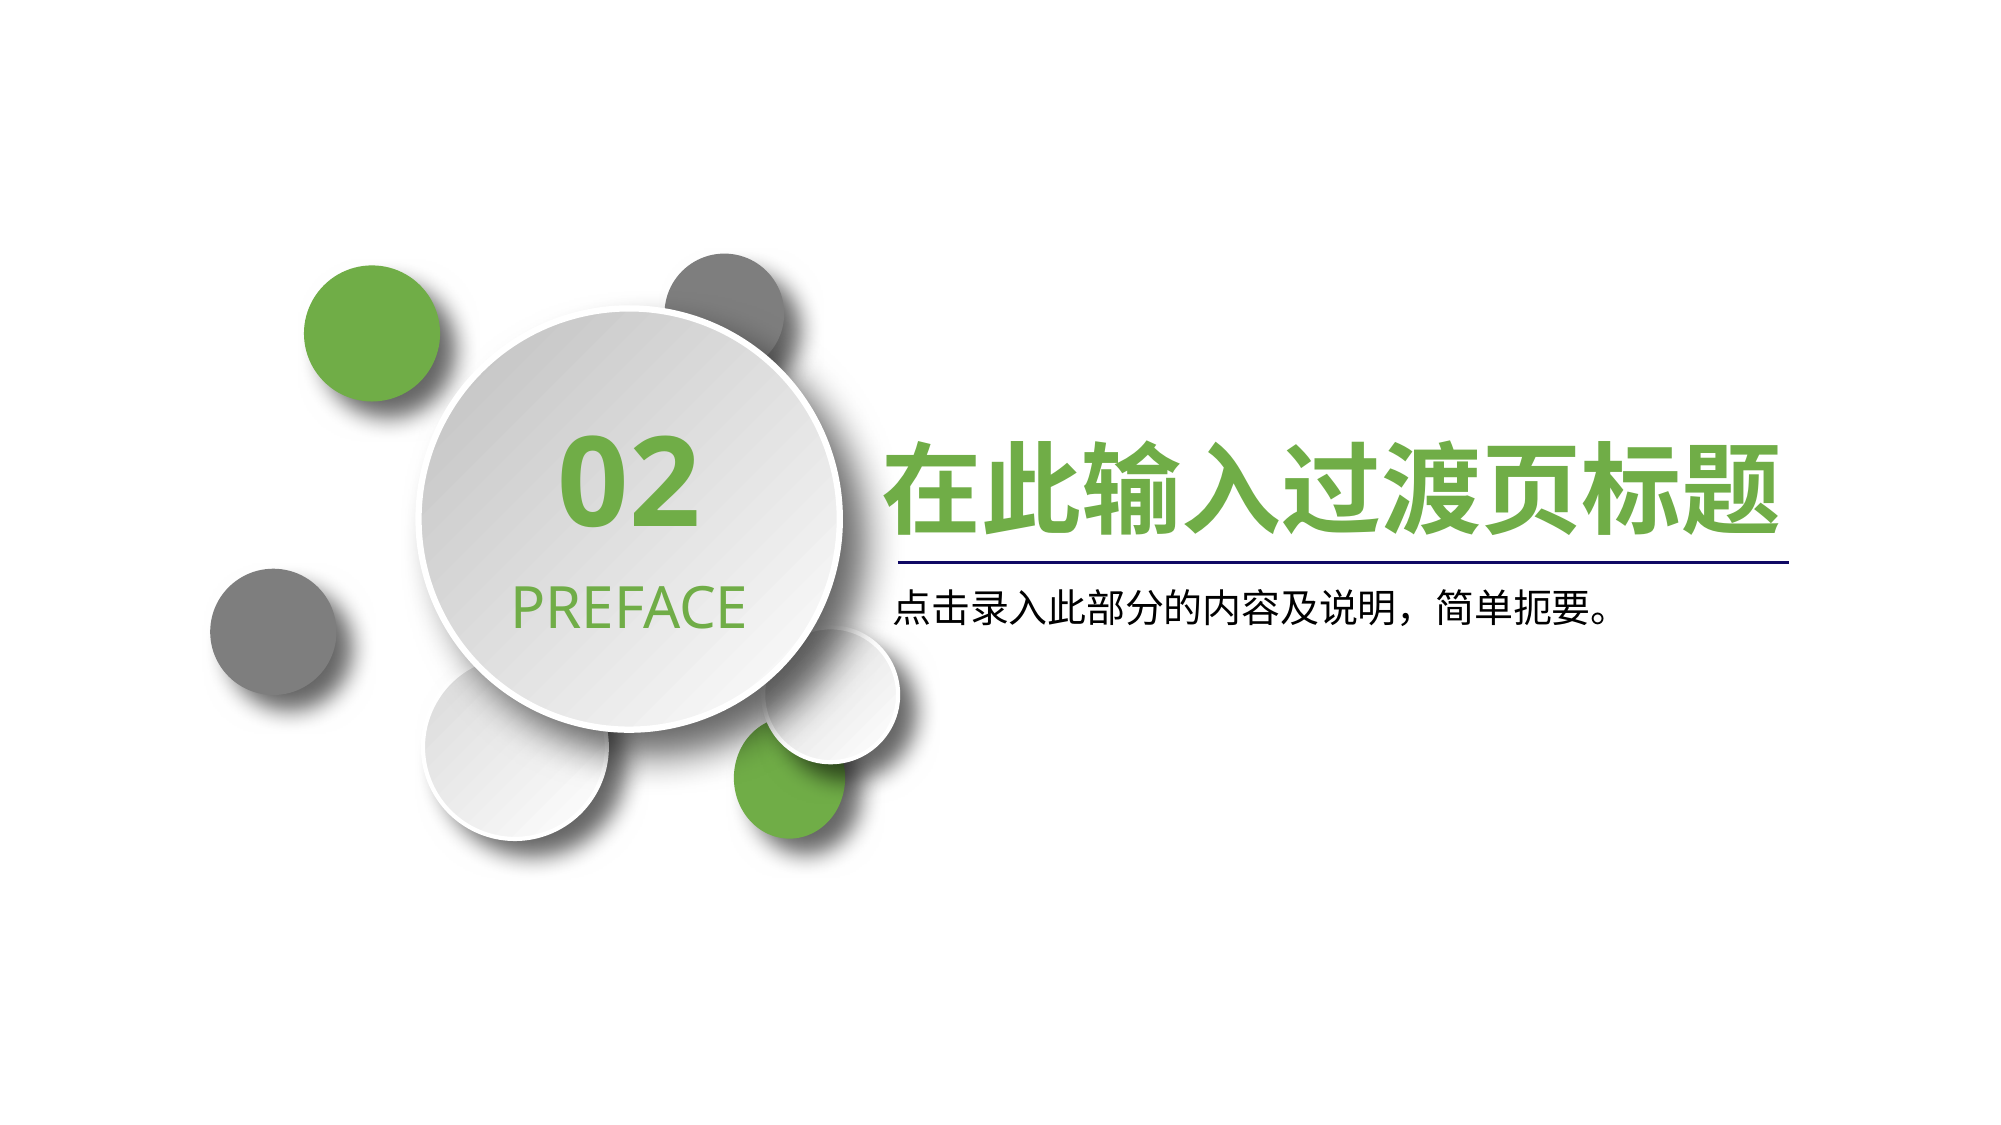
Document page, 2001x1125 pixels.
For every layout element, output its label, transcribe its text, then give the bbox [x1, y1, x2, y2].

text_box [461, 648, 798, 731]
text_box 在此输入过渡页标题 [866, 419, 1930, 554]
text_box 点击录入此部分的内容及说明，简单扼要。 [877, 576, 1930, 638]
text_box [417, 307, 841, 607]
text_box [664, 252, 786, 339]
text_box [732, 754, 844, 840]
text_box [209, 567, 338, 697]
text_box [783, 640, 900, 764]
text_box PREFACE [436, 562, 822, 648]
text_box [421, 677, 603, 840]
text_box [302, 264, 442, 403]
text_box 02 [542, 393, 716, 559]
